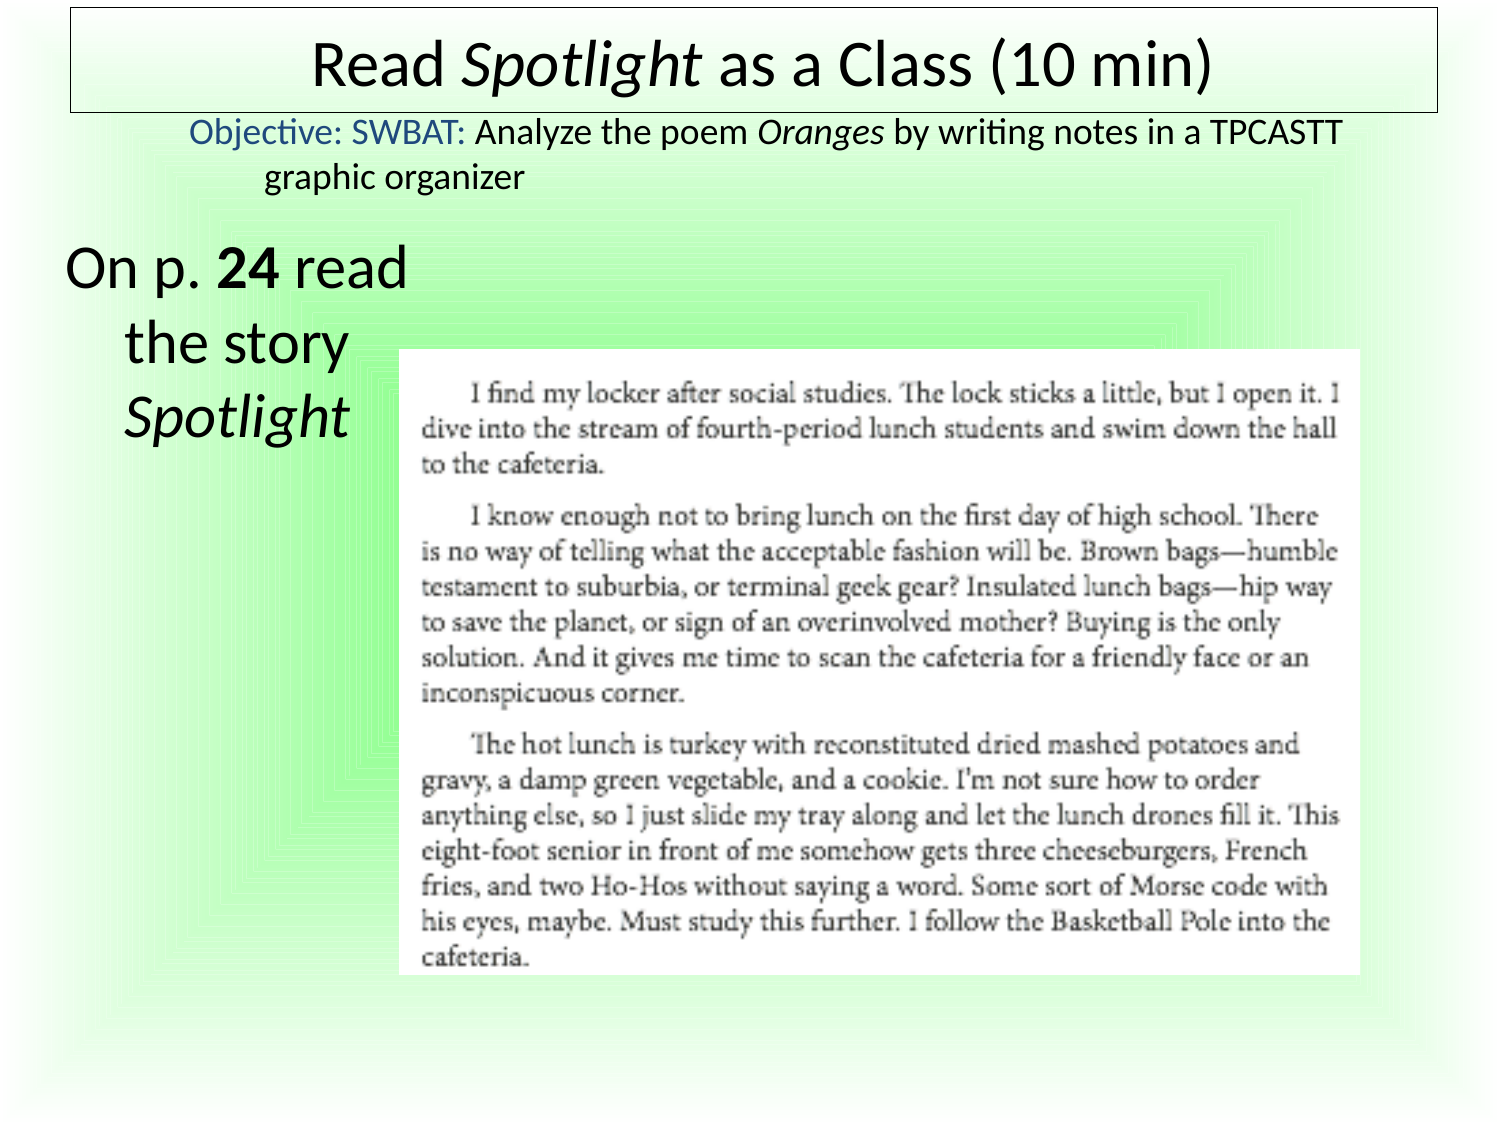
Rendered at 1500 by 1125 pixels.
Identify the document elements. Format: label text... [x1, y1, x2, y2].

text_box Objective: SWBAT: Analyze the poem Oranges by writing notes in a TPCASTT graphic organizer [70, 99, 1413, 205]
text_box On p. 24 read the story Spotlight [18, 218, 457, 458]
picture [399, 349, 1360, 976]
title Read Spotlight as a Class (10 min) [70, 7, 1438, 113]
